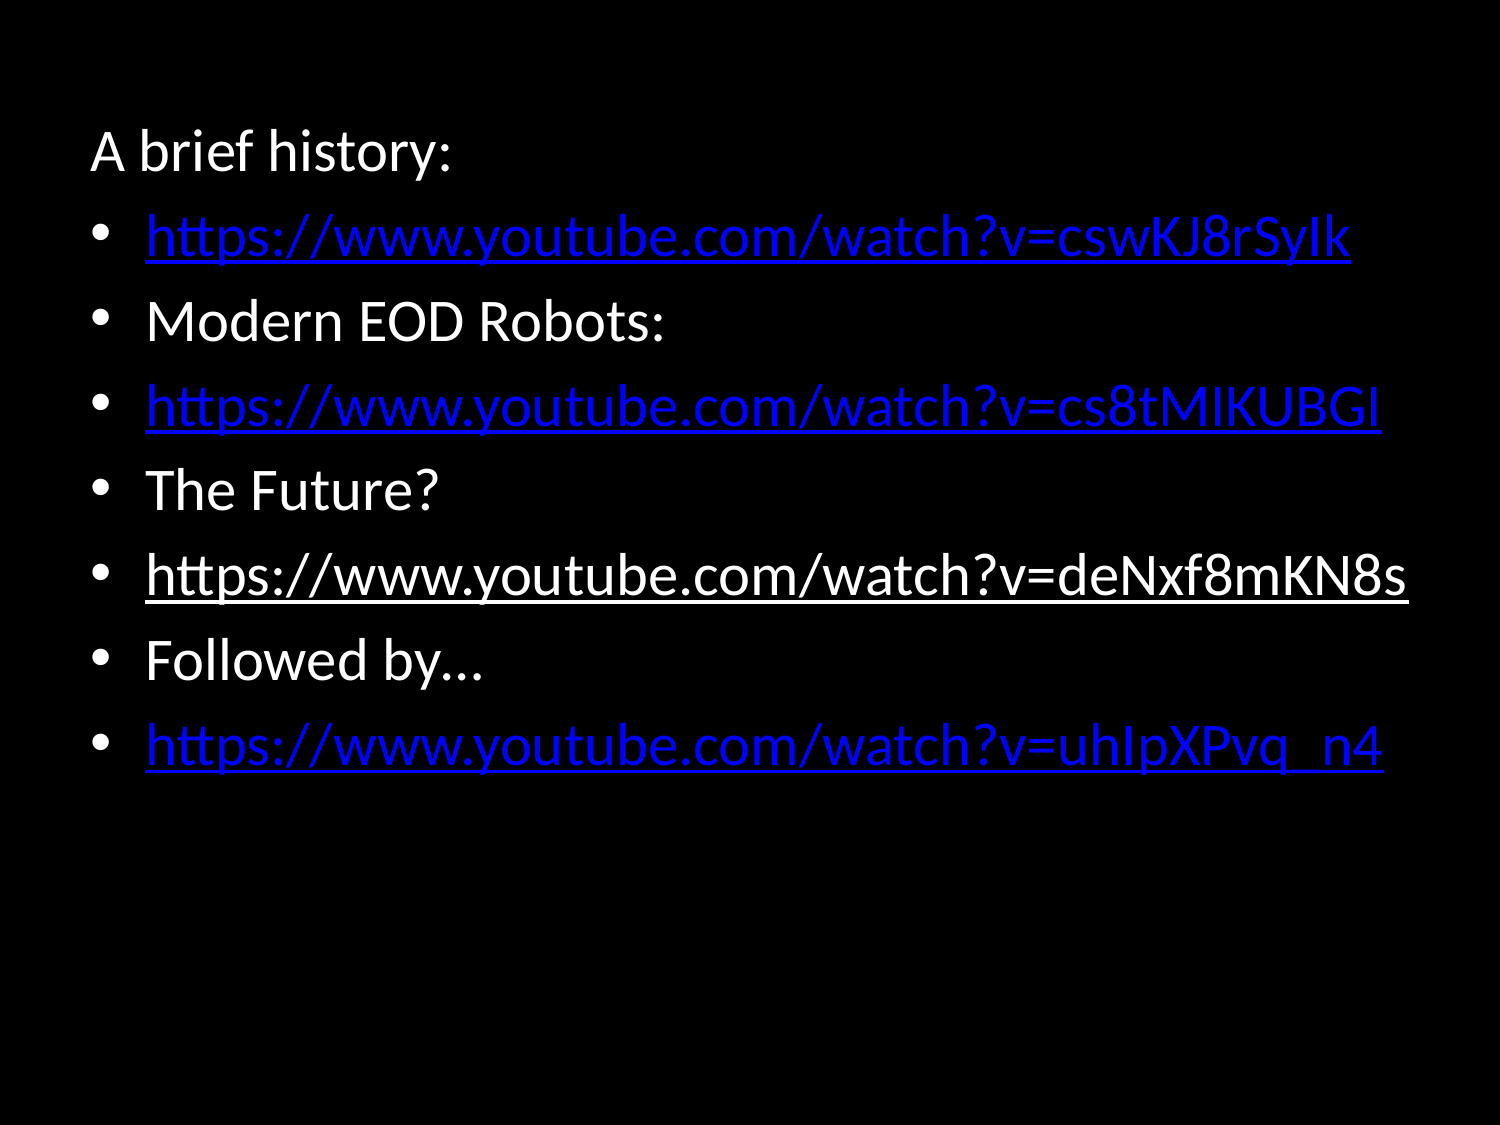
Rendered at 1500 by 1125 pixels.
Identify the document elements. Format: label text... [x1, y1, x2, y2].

list A brief history: https://www.youtube.com/watch?v=cswKJ8rSyIk Modern EOD Robots: https://www.youtube.com/watch?v=cs8tMIKUBGI The Future? https://www.youtube.com/watch?v=deNxf8mKN8s Followed by… https://www.youtube.com/watch?v=uhIpXPvq_n4 [75, 102, 1425, 1005]
